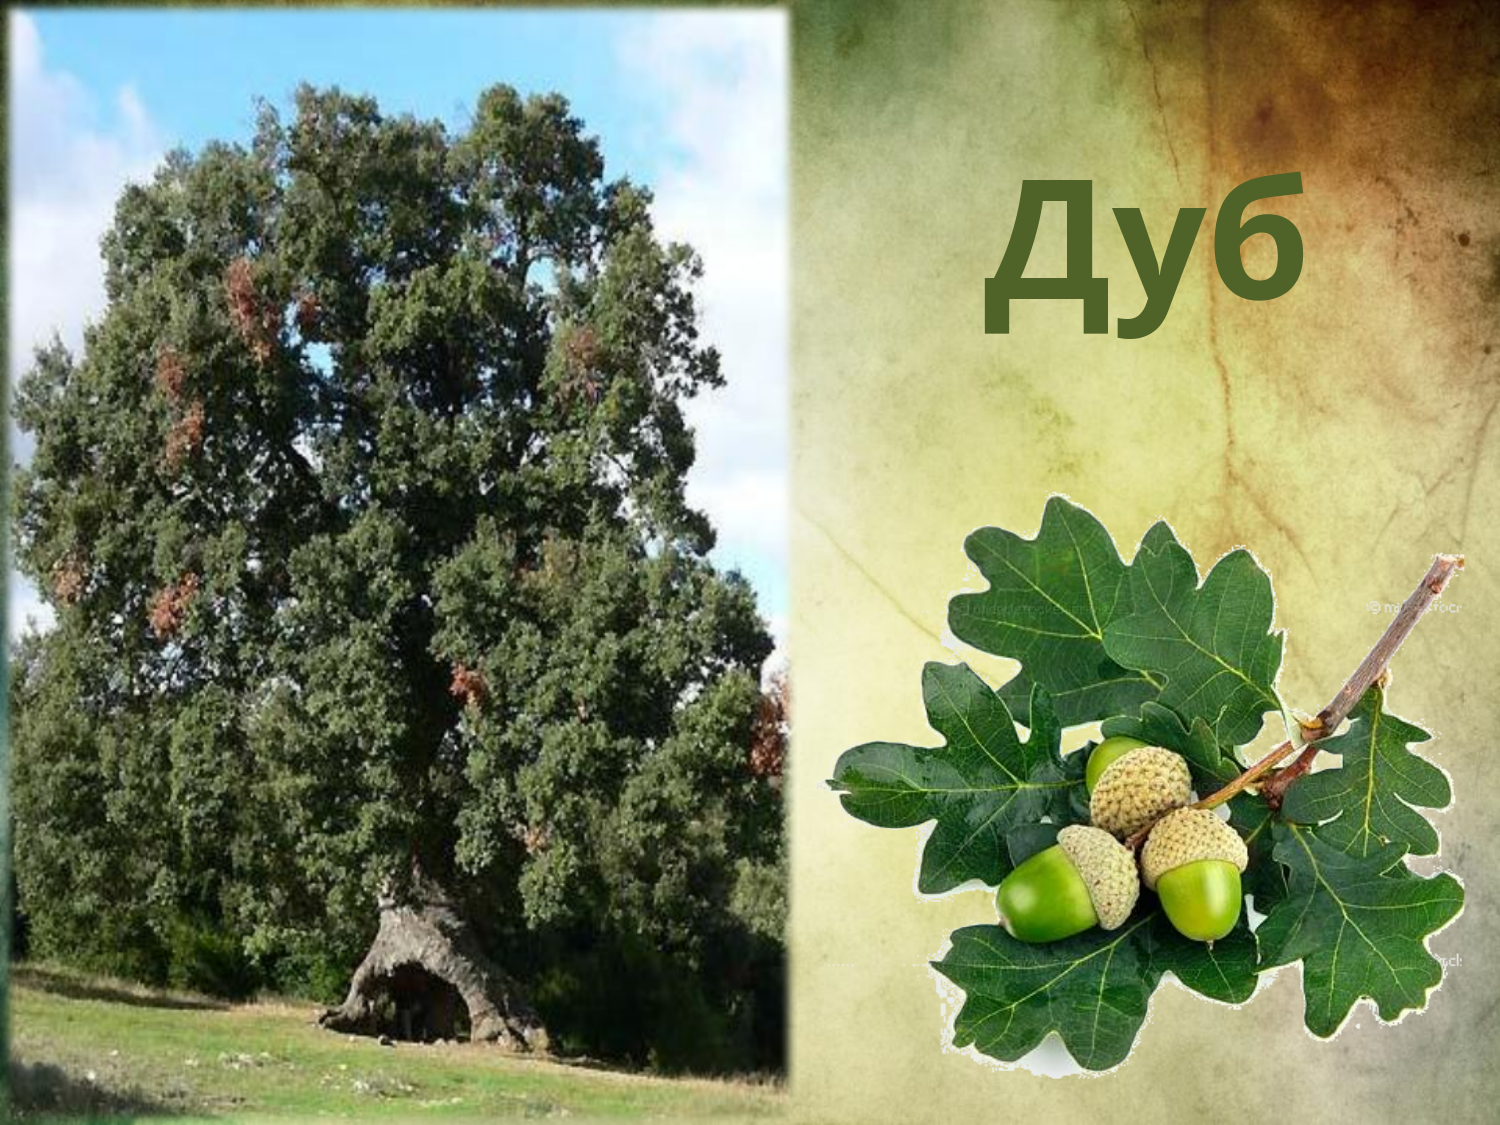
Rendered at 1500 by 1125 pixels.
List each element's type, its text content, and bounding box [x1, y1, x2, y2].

picture [0, 0, 1500, 1125]
text_box Дуб [801, 125, 1500, 341]
